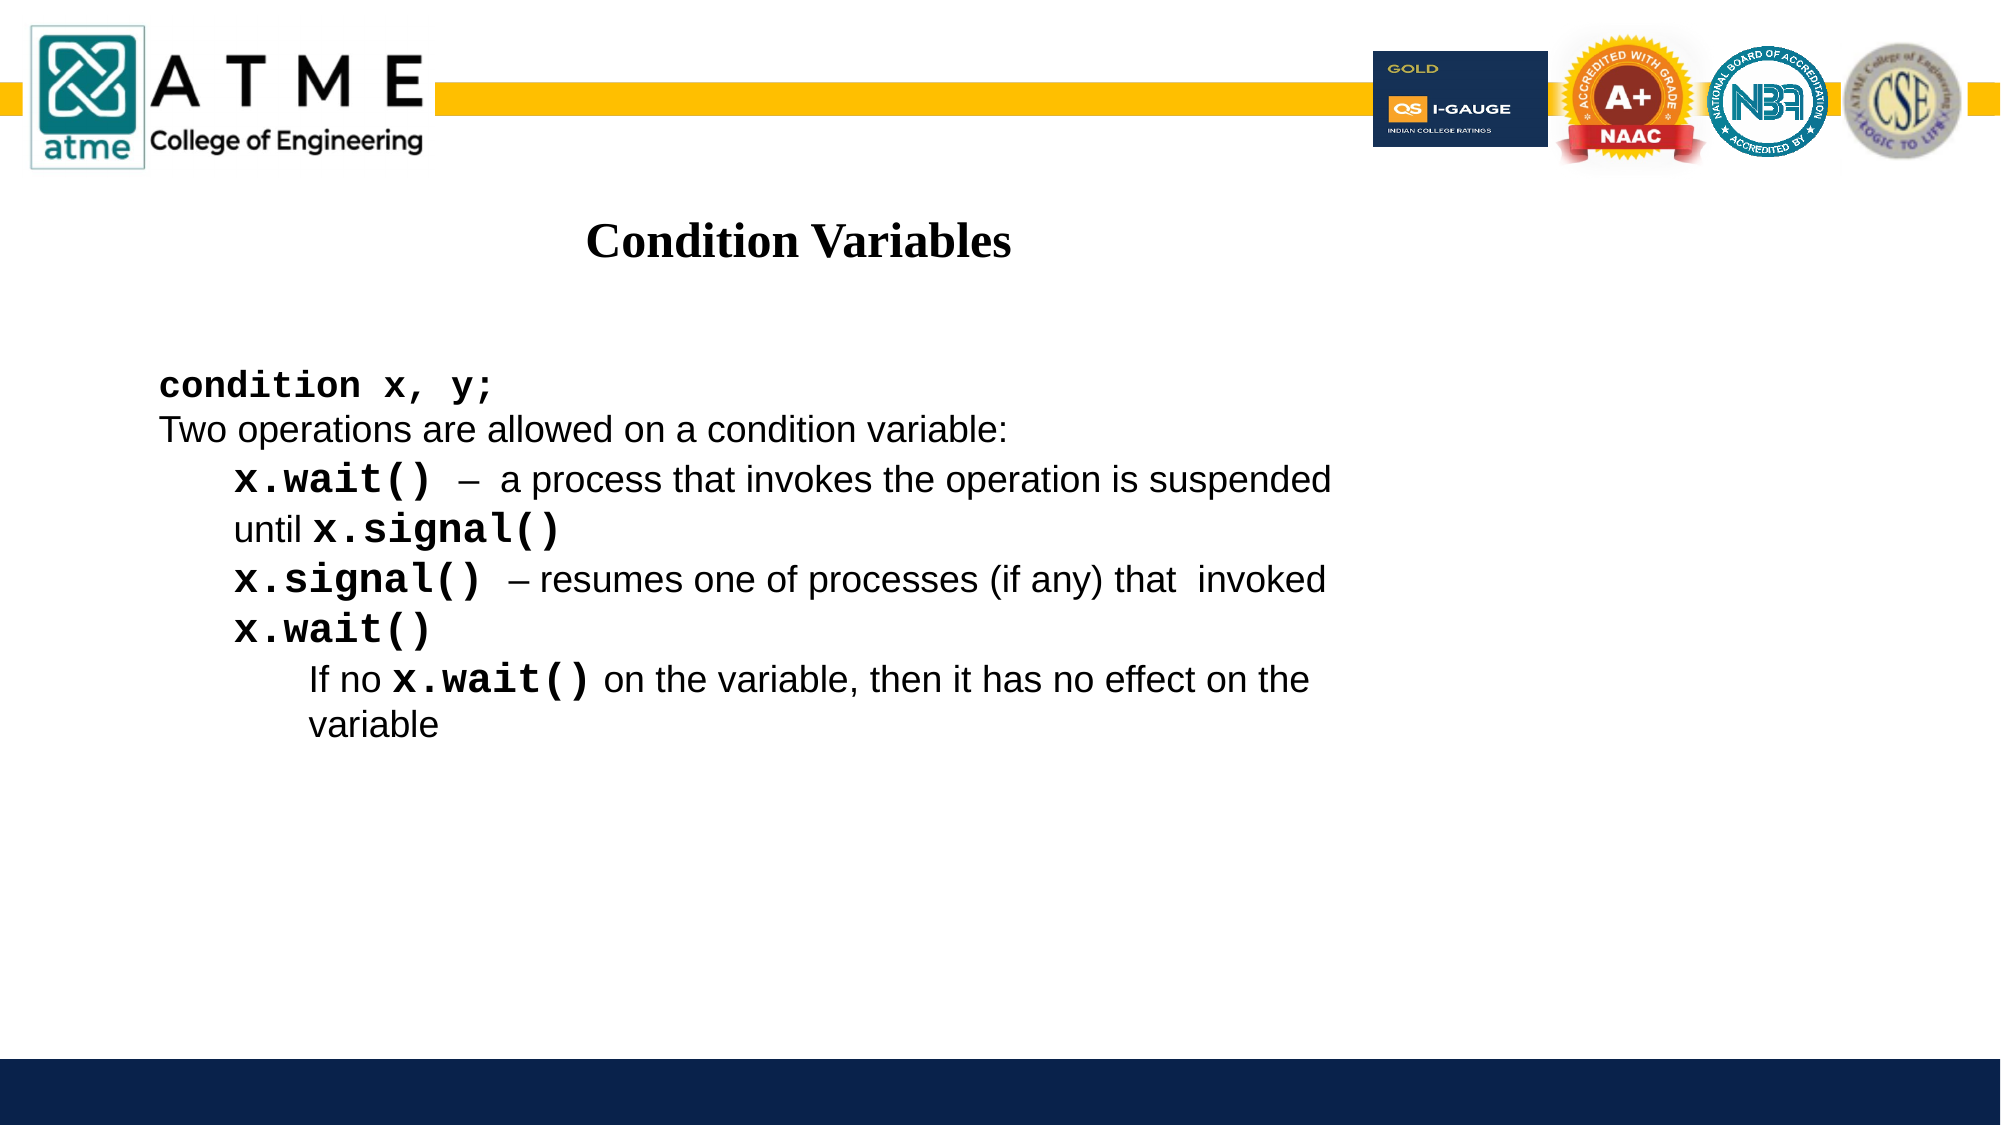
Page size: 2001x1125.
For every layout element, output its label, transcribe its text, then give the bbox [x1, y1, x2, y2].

picture [0, 1059, 2001, 1125]
picture [1840, 26, 1968, 176]
picture [1373, 20, 1828, 180]
list condition x, y; Two operations are allowed on a condition variable: x.wait() – a process that invokes the operation is suspended until x.signal() x.signal() – resumes one of processes (if any) that invoked x.wait() If no x.wait() on the variable, then it has no effect on the variable [143, 352, 1401, 1074]
title Condition Variables [170, 199, 1427, 295]
picture [22, 15, 435, 178]
